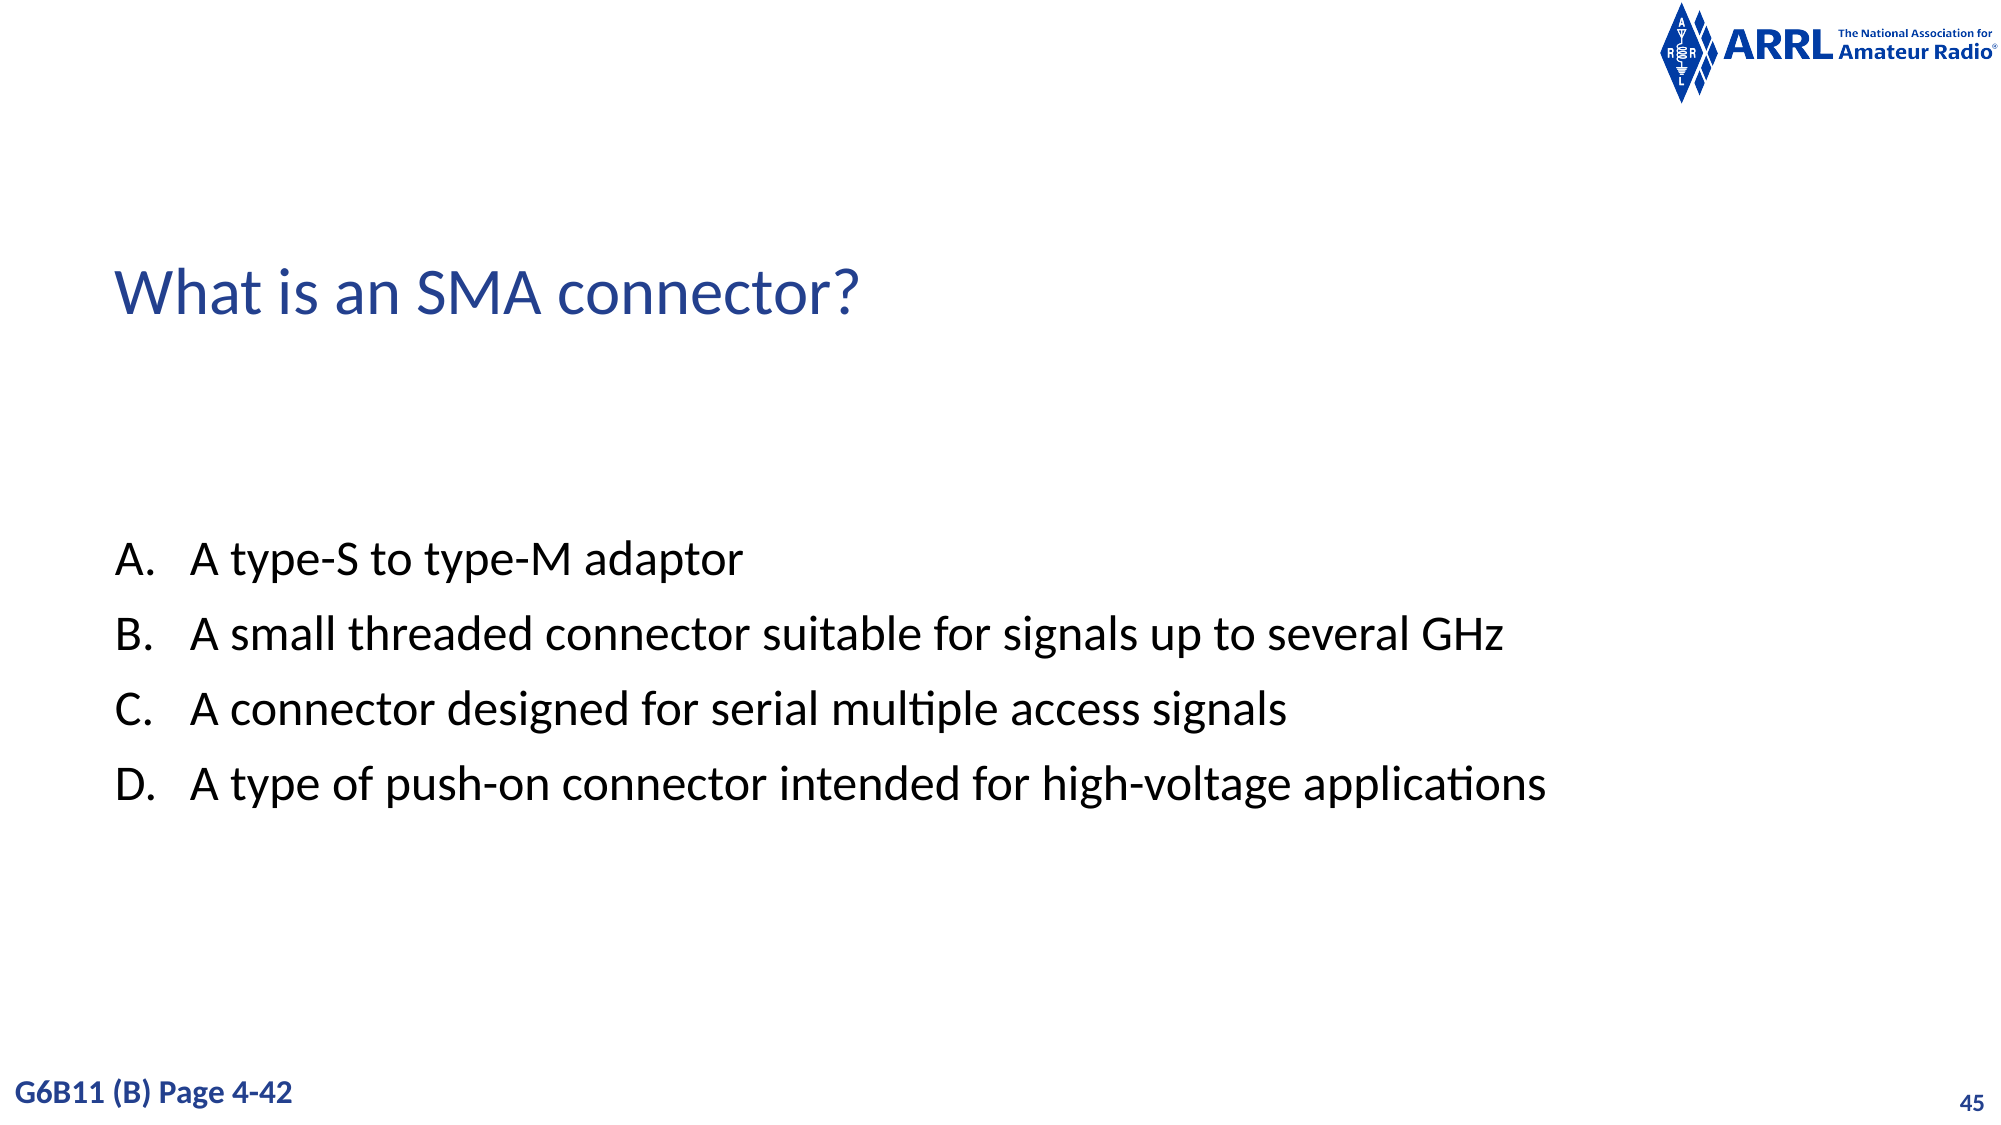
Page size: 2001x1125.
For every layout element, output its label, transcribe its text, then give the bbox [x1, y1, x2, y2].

title What is an SMA connector? [99, 249, 1900, 468]
text_box 45 [1899, 1079, 2000, 1125]
text_box G6B11 (B) Page 4-42 [0, 1062, 1313, 1118]
picture [1658, 0, 1999, 106]
list A type-S to type-M adaptor A small threaded connector suitable for signals up to several GHz A connector designed for serial multiple access signals A type of push-on connector intended for high-voltage applications [99, 525, 1900, 1005]
